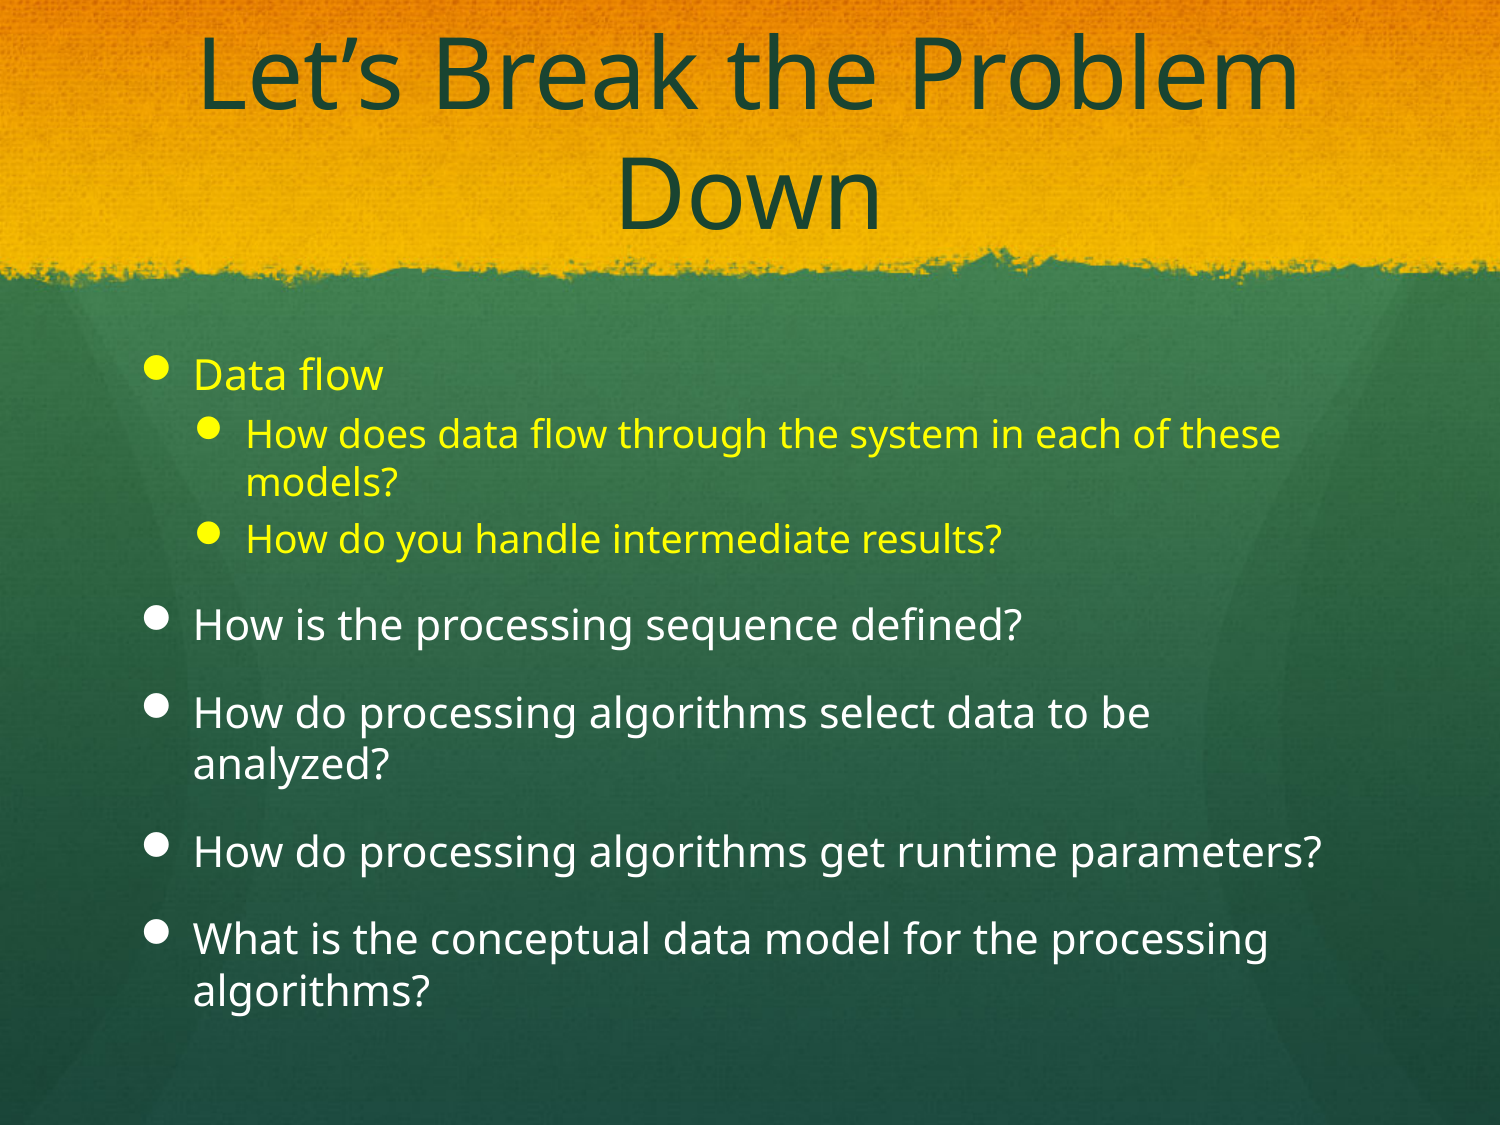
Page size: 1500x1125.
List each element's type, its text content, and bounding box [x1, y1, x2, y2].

title Let’s Break the Problem Down [125, 13, 1375, 246]
list Data flow How does data flow through the system in each of these models? How do you handle intermediate results? How is the processing sequence defined? How do processing algorithms select data to be analyzed? How do processing algorithms get runtime parameters? What is the conceptual data model for the processing algorithms? [125, 339, 1375, 1026]
picture [0, 0, 1500, 1125]
